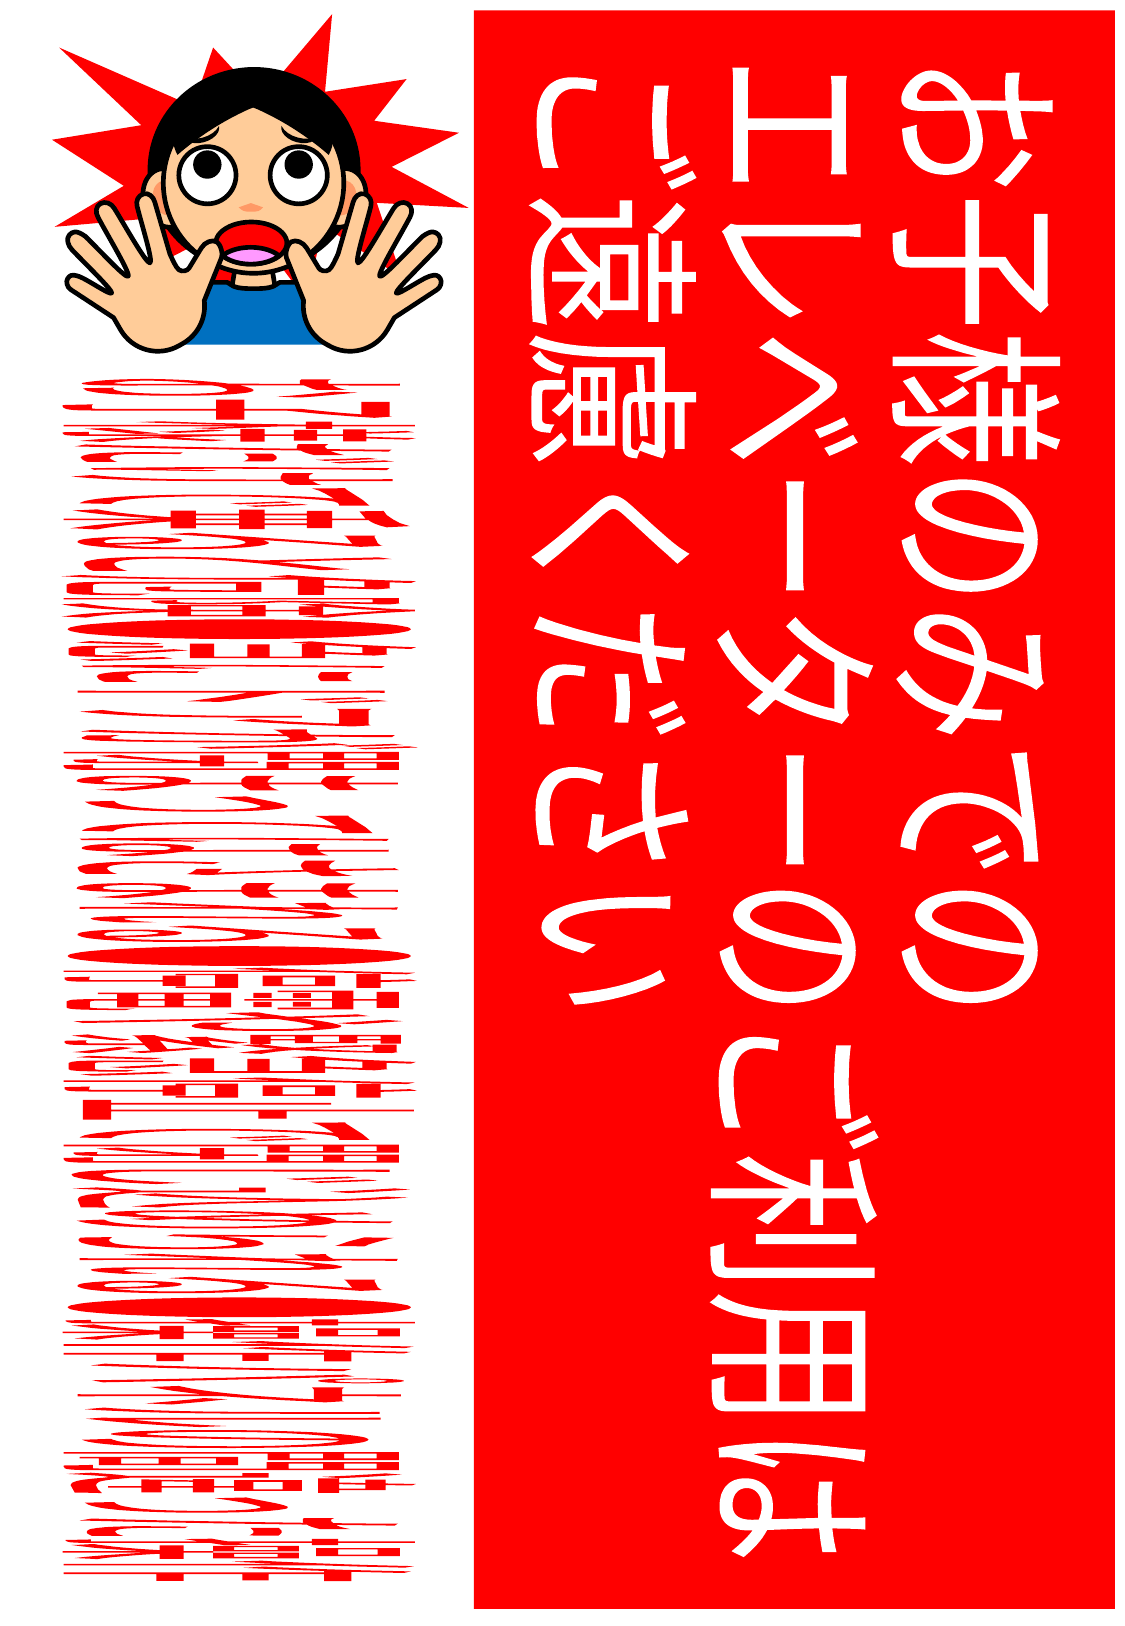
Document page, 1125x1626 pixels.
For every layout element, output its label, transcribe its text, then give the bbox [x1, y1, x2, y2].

text_box お子様だけで乗ると危険 ●急にドアが閉まってはさまれる ●停電や緊急停止で閉じ込められる ●操作パネルの間違った操作 [64, 1034, 401, 1054]
text_box お子様だけで乗ると危険 ●急にドアが閉まってはさまれる ●停電や緊急停止で閉じ込められる ●操作パネルの間違った操作 [79, 1253, 398, 1274]
text_box お子様だけで乗ると危険 ●急にドアが閉まってはさまれる ●停電や緊急停止で閉じ込められる ●操作パネルの間違った操作 [79, 837, 389, 842]
text_box お子様だけで乗ると危険 ●急にドアが閉まってはさまれる ●停電や緊急停止で閉じ込められる ●操作パネルの間違った操作 [76, 1210, 393, 1229]
text_box お子様だけで乗ると危険 ●急にドアが閉まってはさまれる ●停電や緊急停止で閉じ込められる ●操作パネルの間違った操作 [91, 1374, 404, 1384]
text_box お子様だけで乗ると危険 ●急にドアが閉まってはさまれる ●停電や緊急停止で閉じ込められる ●操作パネルの間違った操作 [79, 902, 398, 923]
text_box お子様だけで乗ると危険 ●急にドアが閉まってはさまれる ●停電や緊急停止で閉じ込められる ●操作パネルの間違った操作 [90, 467, 390, 472]
text_box お子様だけで乗ると危険 ●急にドアが閉まってはさまれる ●停電や緊急停止で閉じ込められる ●操作パネルの間違った操作 [66, 992, 232, 1011]
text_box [51, 13, 469, 353]
text_box お子様だけで乗ると危険 ●急にドアが閉まってはさまれる ●停電や緊急停止で閉じ込められる ●操作パネルの間違った操作 [63, 1341, 414, 1362]
text_box [472, 8, 1117, 1611]
text_box お子様だけで乗ると危険 ●急にドアが閉まってはさまれる ●停電や緊急停止で閉じ込められる ●操作パネルの間違った操作 [62, 1538, 415, 1560]
text_box お子様だけで乗ると危険 ●急にドアが閉まってはさまれる ●停電や緊急停止で閉じ込められる ●操作パネルの間違った操作 [62, 1319, 415, 1340]
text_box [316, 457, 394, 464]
text_box お子様だけで乗ると危険 ●急にドアが閉まってはさまれる ●停電や緊急停止で閉じ込められる ●操作パネルの間違った操作 [244, 990, 399, 1010]
text_box お子様だけで乗ると危険 ●急にドアが閉まってはさまれる ●停電や緊急停止で閉じ込められる ●操作パネルの間違った操作 [63, 1560, 414, 1582]
text_box お子様だけで乗ると危険 ●急にドアが閉まってはさまれる ●停電や緊急停止で閉じ込められる ●操作パネルの間違った操作 [68, 641, 173, 662]
text_box お子様だけで乗ると危険 ●急にドアが閉まってはさまれる ●停電や緊急停止で閉じ込められる ●操作パネルの間違った操作 [62, 421, 416, 442]
text_box お子様だけで乗ると危険 ●急にドアが閉まってはさまれる ●停電や緊急停止で閉じ込められる ●操作パネルの間違った操作 [76, 883, 398, 899]
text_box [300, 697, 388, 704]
text_box お子様だけで乗ると危険 ●急にドアが閉まってはさまれる ●停電や緊急停止で閉じ込められる ●操作パネルの間違った操作 [63, 1077, 417, 1098]
text_box お子様だけで乗ると危険 ●急にドアが閉まってはさまれる ●停電や緊急停止で閉じ込められる ●操作パネルの間違った操作 [61, 598, 415, 618]
text_box お子様だけで乗ると危険 ●急にドアが閉まってはさまれる ●停電や緊急停止で閉じ込められる ●操作パネルの間違った操作 [318, 1473, 416, 1493]
text_box お子様だけで乗ると危険 ●急にドアが閉まってはさまれる ●停電や緊急停止で閉じ込められる ●操作パネルの間違った操作 [81, 664, 385, 669]
text_box お子様だけで乗ると危険 ●急にドアが閉まってはさまれる ●停電や緊急停止で閉じ込められる ●操作パネルの間違った操作 [68, 1055, 173, 1076]
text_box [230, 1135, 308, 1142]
text_box お子様だけで乗ると危険 ●急にドアが閉まってはさまれる ●停電や緊急停止で閉じ込められる ●操作パネルの間違った操作 [196, 743, 418, 750]
text_box お子様だけで乗ると危険 ●急にドアが閉まってはさまれる ●停電や緊急停止で閉じ込められる ●操作パネルの間違った操作 [63, 967, 417, 988]
text_box お子様だけで乗ると危険 ●急にドアが閉まってはさまれる ●停電や緊急停止で閉じ込められる ●操作パネルの間違った操作 [81, 843, 389, 857]
text_box お子様だけで乗ると危険 ●急にドアが閉まってはさまれる ●停電や緊急停止で閉じ込められる ●操作パネルの間違った操作 [63, 1144, 399, 1160]
text_box お子様だけで乗ると危険 ●急にドアが閉まってはさまれる ●停電や緊急停止で閉じ込められる ●操作パネルの間違った操作 [74, 444, 392, 456]
